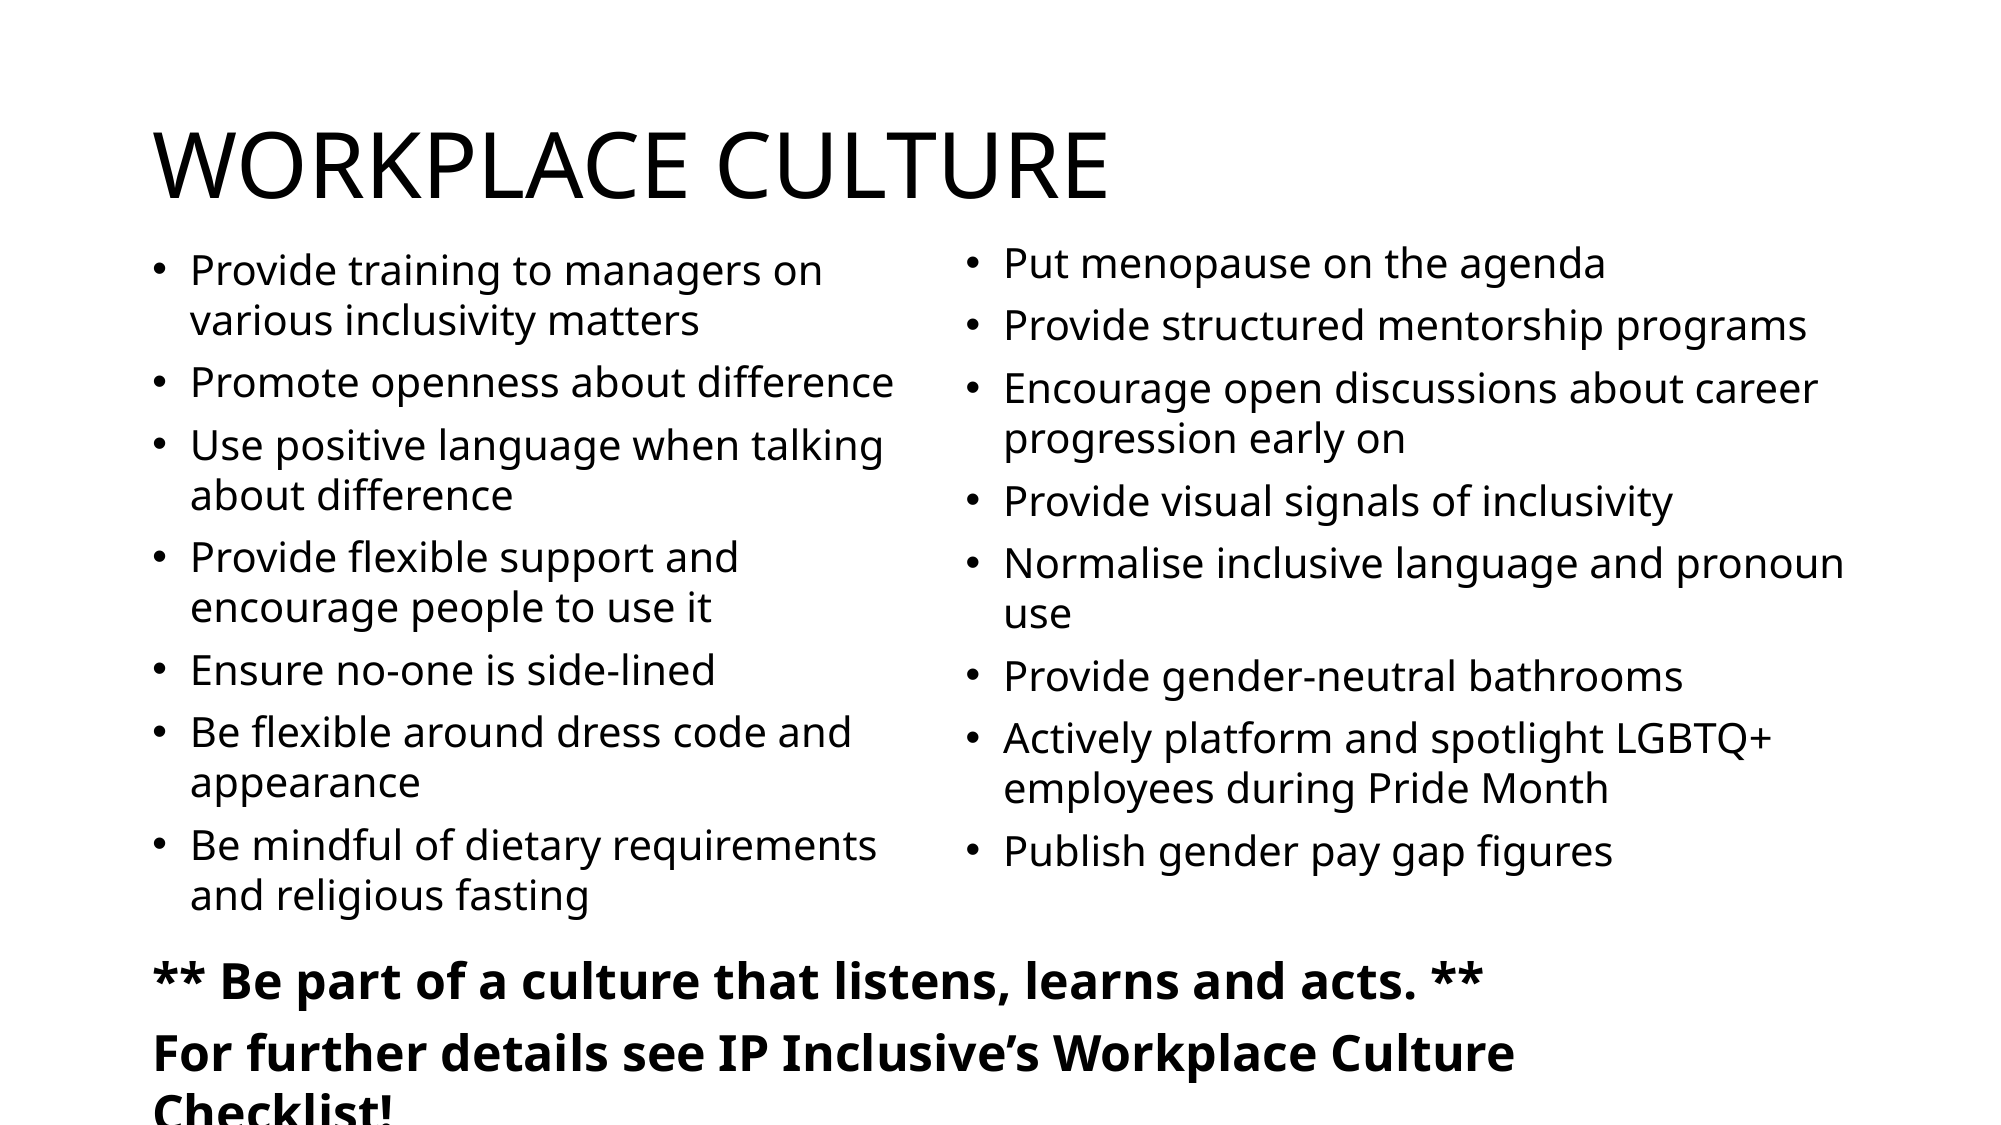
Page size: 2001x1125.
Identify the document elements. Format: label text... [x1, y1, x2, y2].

list Provide training to managers on various inclusivity matters Promote openness about difference Use positive language when talking about difference Provide flexible support and encourage people to use it Ensure no-one is side-lined Be flexible around dress code and appearance Be mindful of dietary requirements and religious fasting [137, 235, 951, 841]
text_box Put menopause on the agenda Provide structured mentorship programs Encourage open discussions about career progression early on Provide visual signals of inclusivity Normalise inclusive language and pronoun use Provide gender-neutral bathrooms Actively platform and spotlight LGBTQ+ employees during Pride Month Publish gender pay gap figures [950, 229, 1893, 809]
title WORKPLACE CULTURE [137, 59, 1863, 235]
text_box ** Be part of a culture that listens, learns and acts. ** For further details see IP Inclusive’s Workplace Culture Checklist! [137, 941, 1719, 1125]
